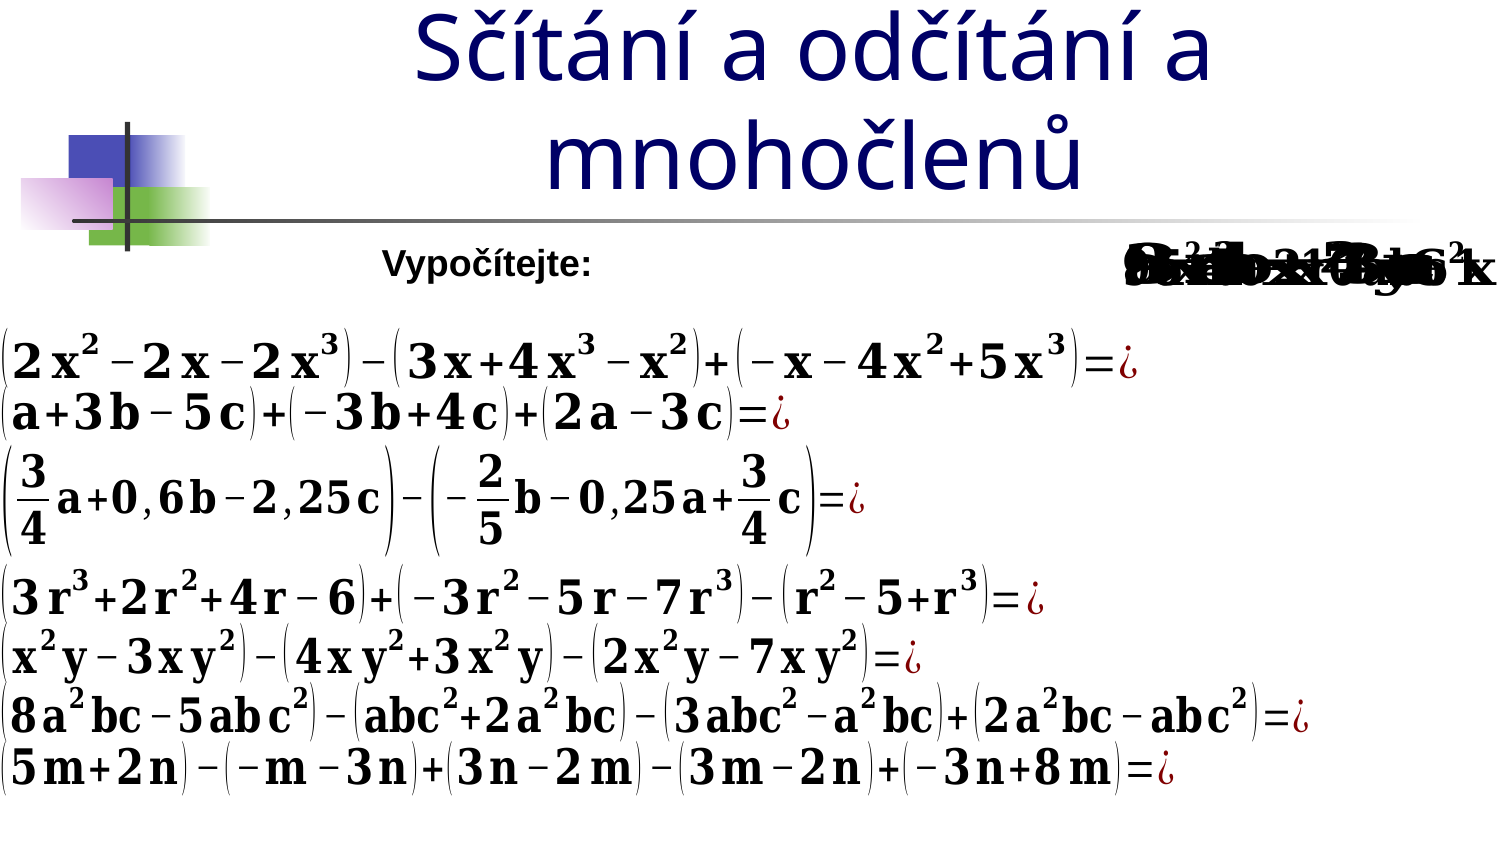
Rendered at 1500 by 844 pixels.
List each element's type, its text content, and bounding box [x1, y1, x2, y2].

title Sčítání a odčítání a mnohočlenů [129, 8, 1500, 189]
text_box Vypočítejte: [0, 231, 975, 292]
